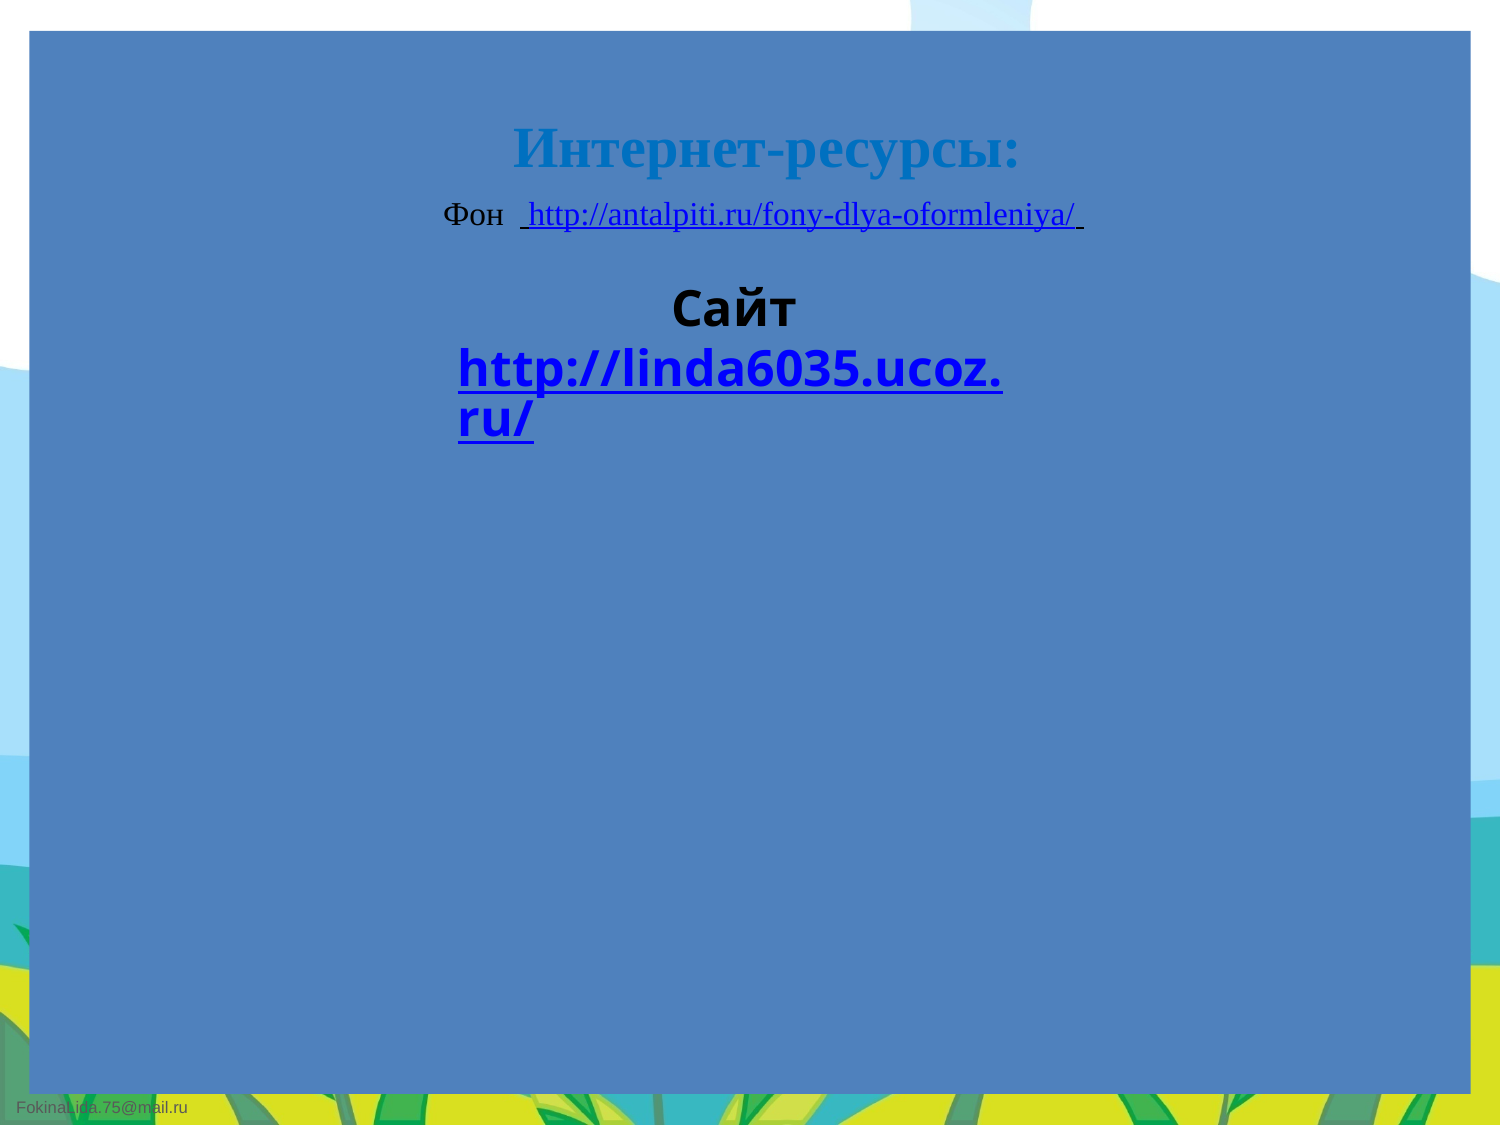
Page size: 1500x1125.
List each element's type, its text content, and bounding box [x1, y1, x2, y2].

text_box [88, 255, 1400, 1061]
picture [0, 0, 1500, 1125]
list Фон http://antalpiti.ru/fony-dlya-oformleniya/ [88, 184, 1439, 249]
text_box Интернет-ресурсы: [454, 66, 1081, 187]
